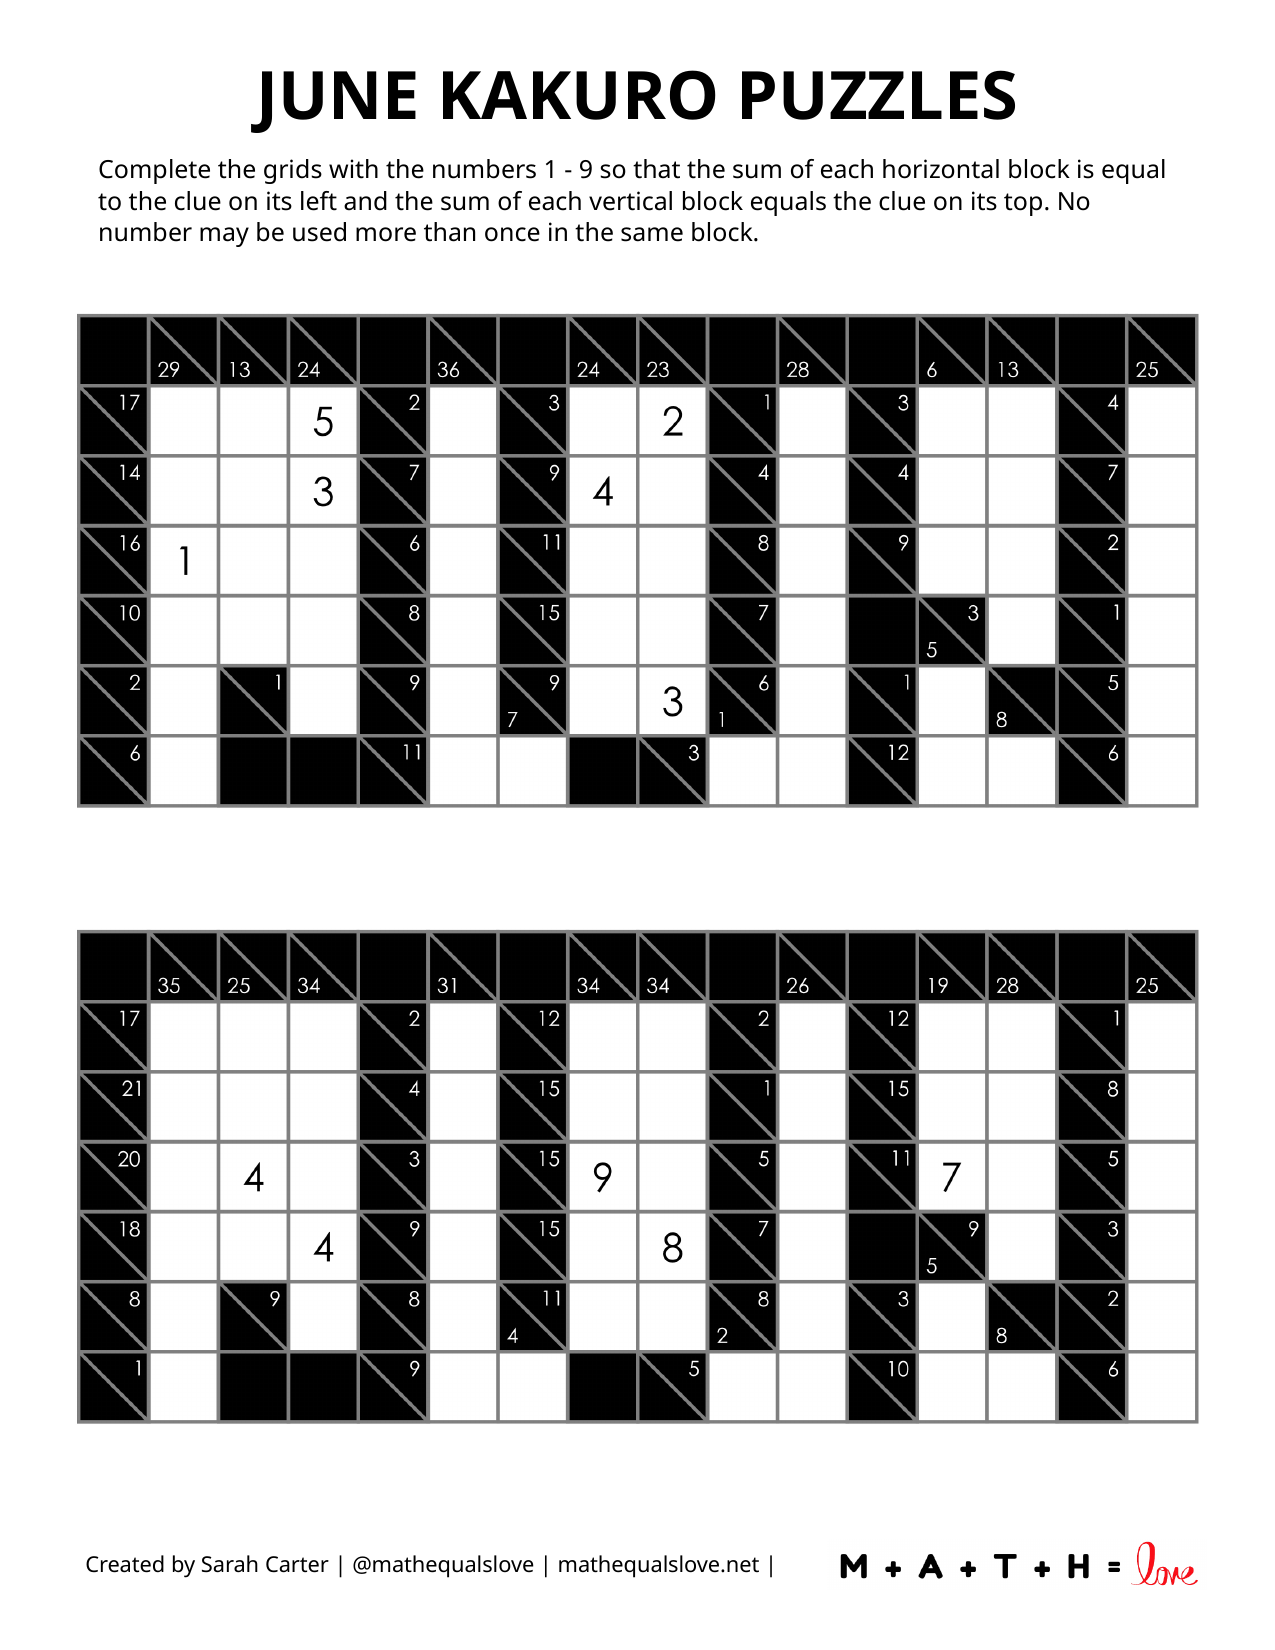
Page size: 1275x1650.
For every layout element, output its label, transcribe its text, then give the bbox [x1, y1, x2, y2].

picture [74, 312, 1201, 810]
picture [74, 927, 1201, 1425]
text_box Created by Sarah Carter | @mathequalslove | mathequalslove.net | [70, 1543, 826, 1585]
text_box JUNE KAKURO PUZZLES [111, 45, 1164, 141]
picture [826, 1539, 1207, 1591]
text_box Complete the grids with the numbers 1 - 9 so that the sum of each horizontal block is equal to the clue on its left and the sum of each vertical block equals the clue on its top. No number may be used more than once in the same block. [83, 145, 1192, 254]
